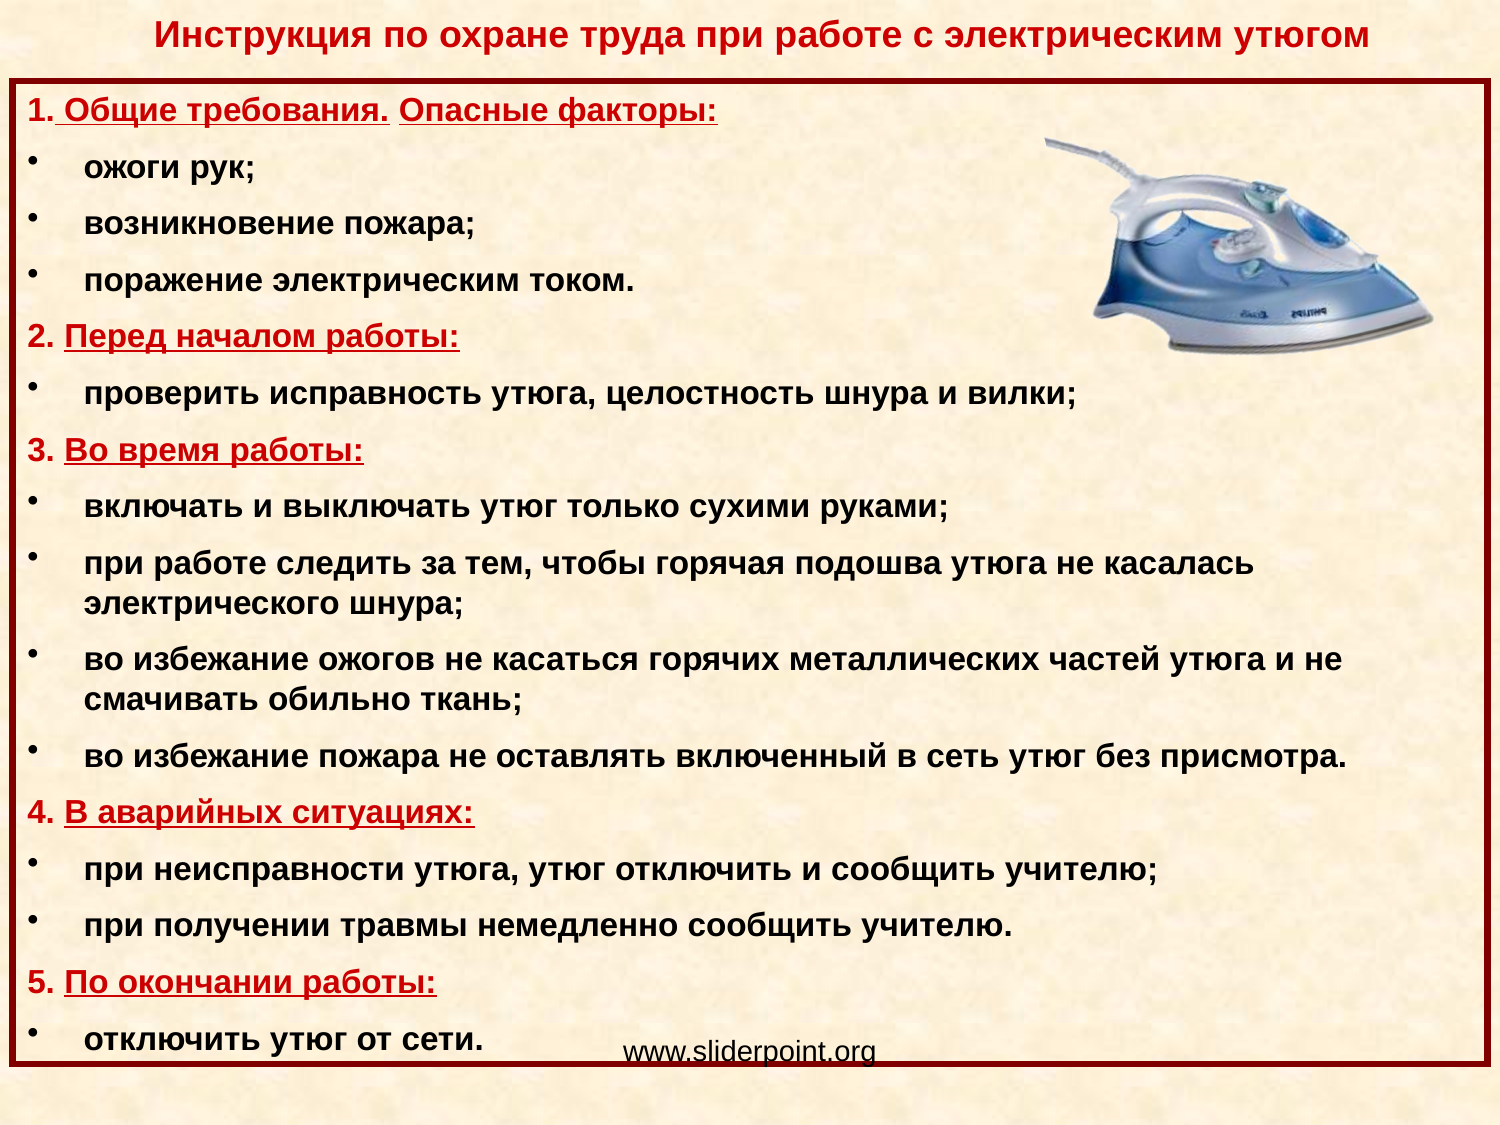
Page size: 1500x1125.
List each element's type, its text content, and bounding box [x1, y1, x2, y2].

footer www.sliderpoint.org [512, 1024, 988, 1103]
text_box Инструкция по охране труда при работе с электрическим утюгом [24, 2, 1500, 63]
text_box 1. Общие требования. Опасные факторы: ожоги рук; возникновение пожара; поражение электрическим током. 2. Перед началом работы: проверить исправность утюга, целостность шнура и вилки; 3. Во время работы: включать и выключать утюг только сухими руками; при работе следить за тем, чтобы горячая подошва утюга не касалась электрического шнура; во избежание ожогов не касаться горячих металлических частей утюга и не смачивать обильно ткань; во избежание пожара не оставлять включенный в сеть утюг без присмотра. 4. В аварийных ситуациях: при неисправности утюга, утюг отключить и сообщить учителю; при получении травмы немедленно сообщить учителю. 5. По окончании работы: отключить утюг от сети. [12, 80, 1488, 1064]
picture [0, 0, 1500, 1125]
